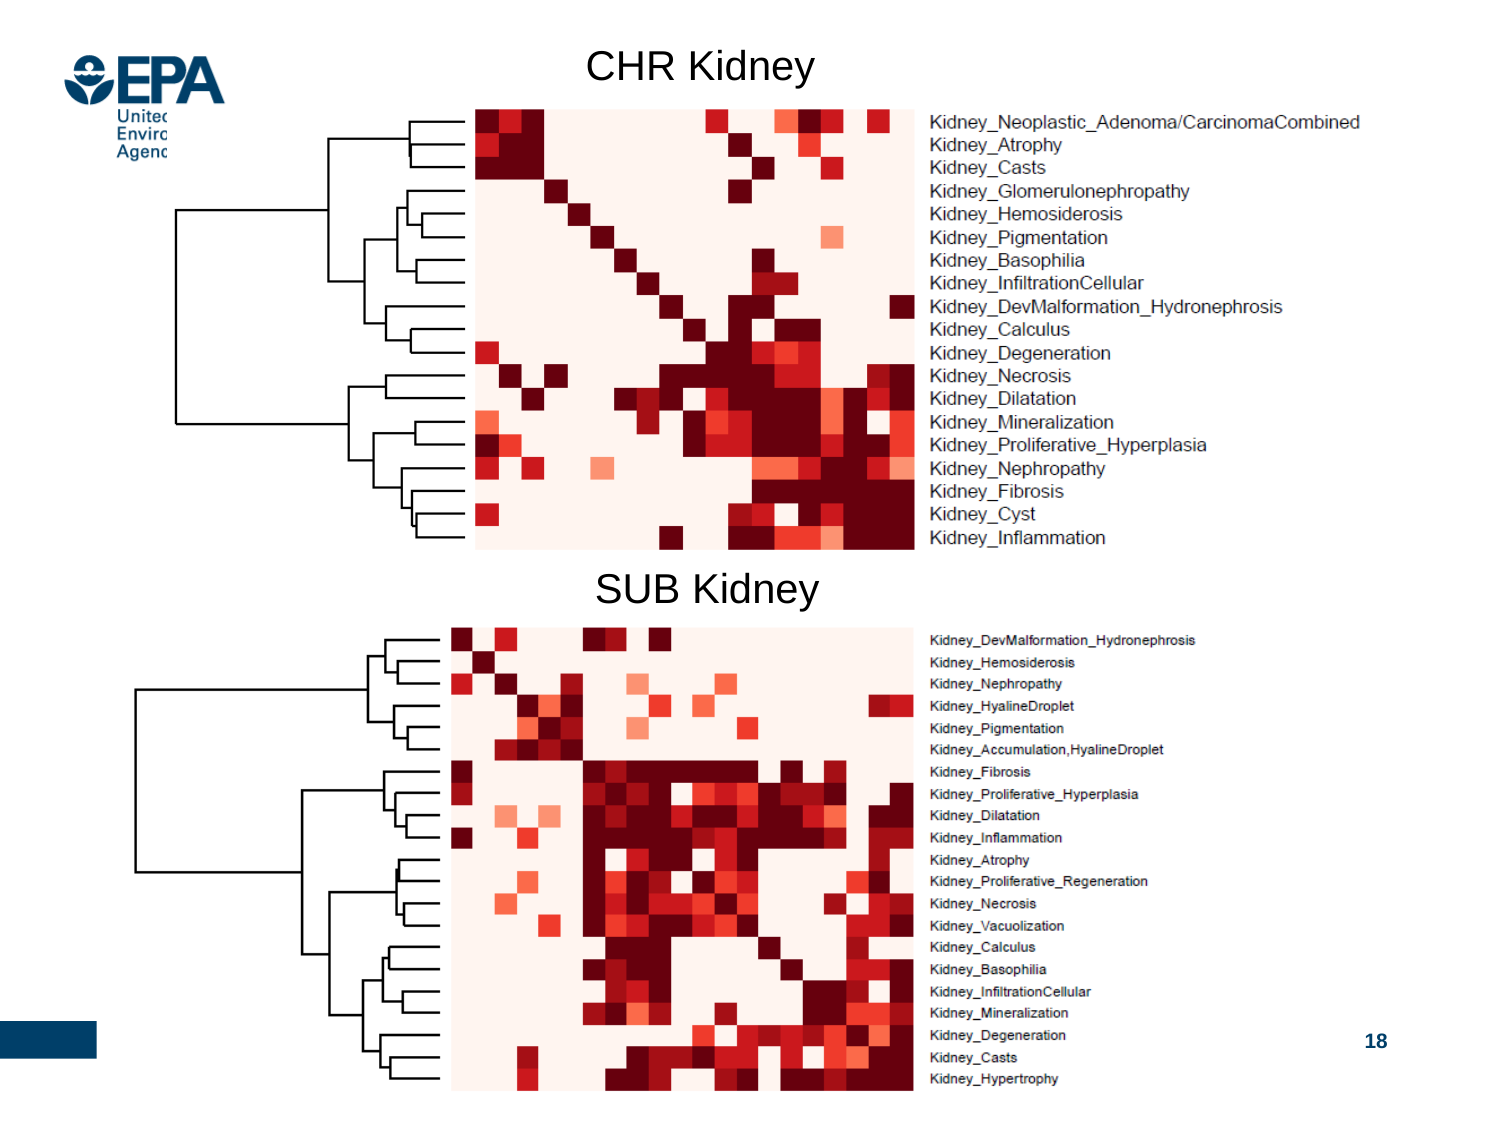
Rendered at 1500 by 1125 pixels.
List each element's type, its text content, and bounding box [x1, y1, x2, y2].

text_box SUB Kidney [580, 559, 1039, 618]
picture [0, 0, 1500, 1125]
text_box CHR Kidney [570, 31, 1030, 97]
slide_number 18 [1212, 1020, 1388, 1059]
